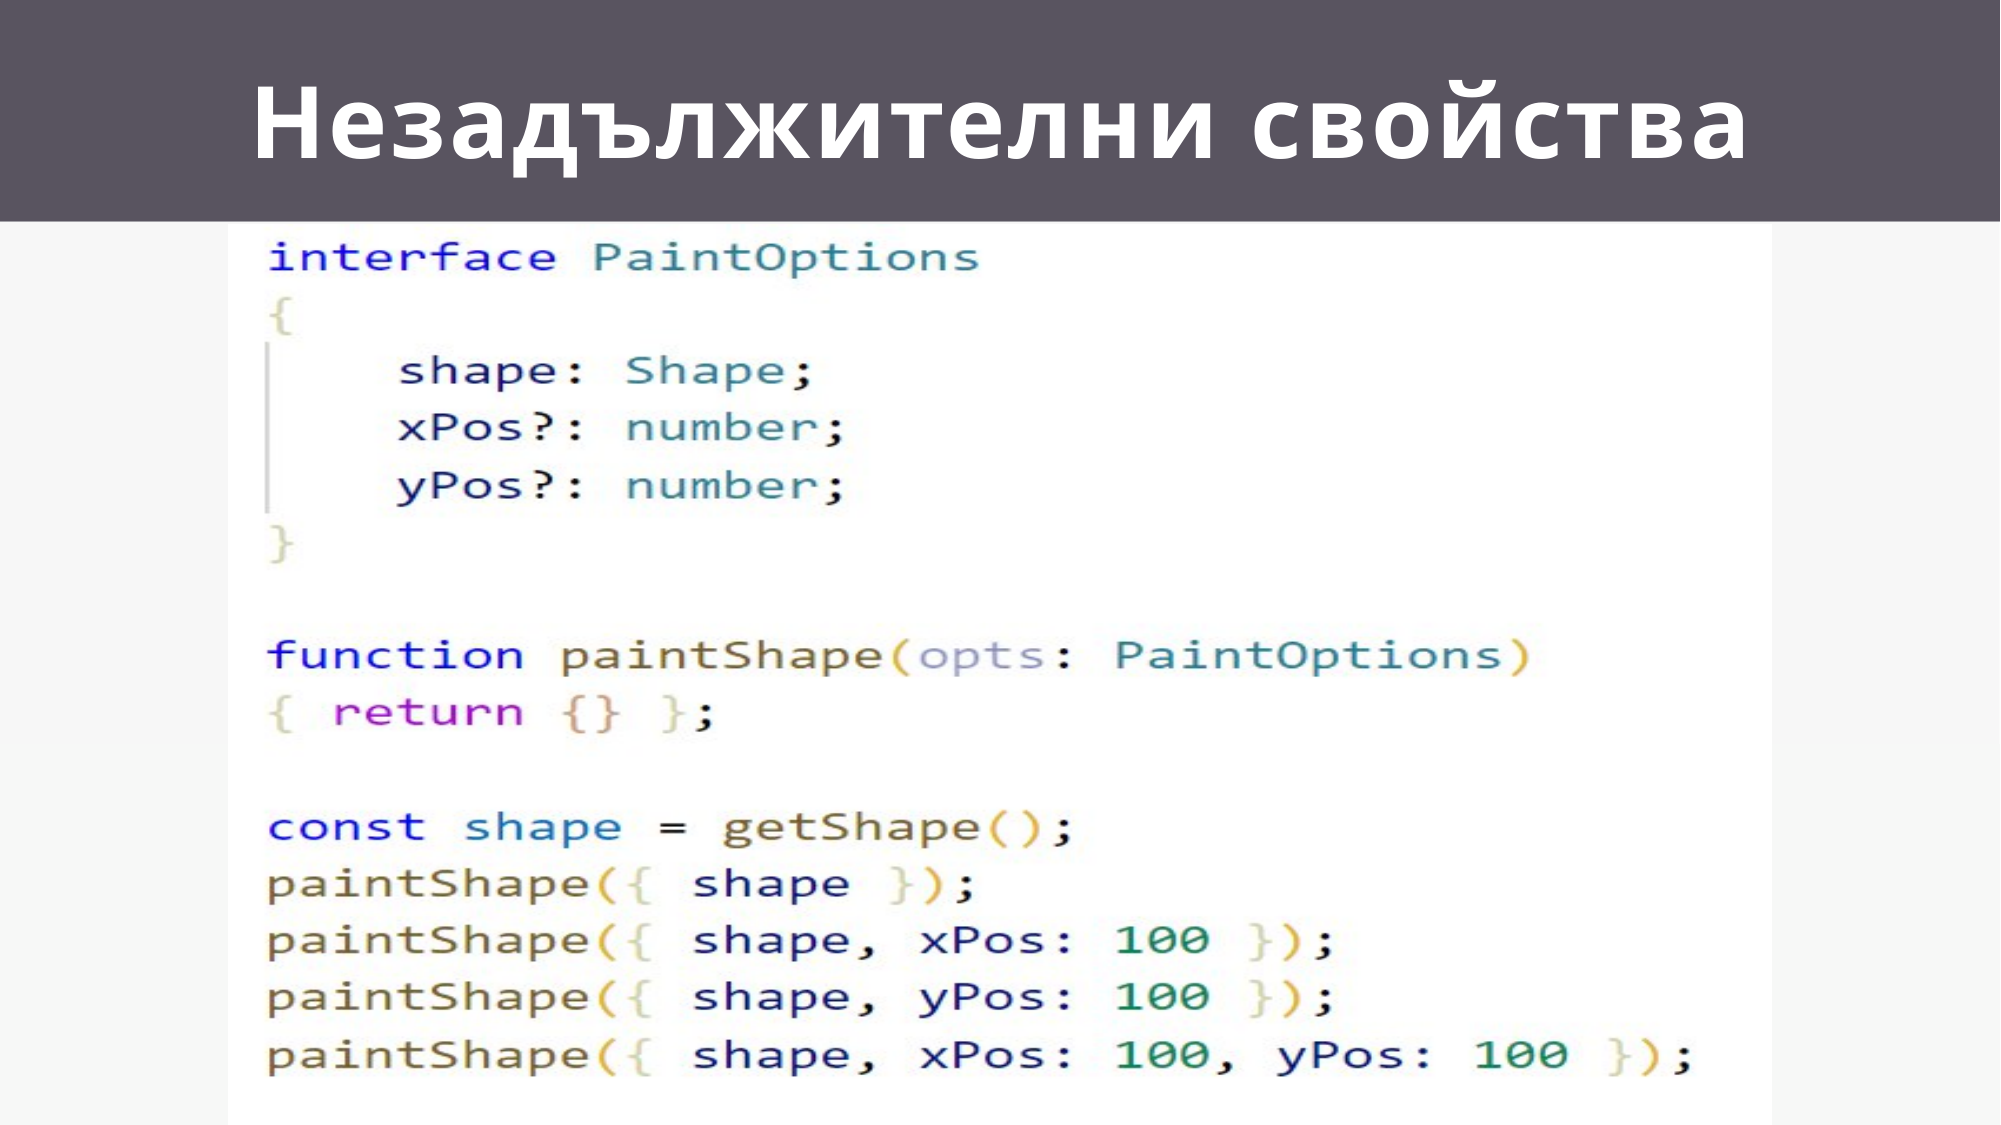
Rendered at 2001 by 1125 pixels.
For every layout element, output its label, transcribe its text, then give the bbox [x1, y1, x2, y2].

title Незадължителни свойства [106, 15, 1895, 207]
picture [0, 224, 2000, 1125]
